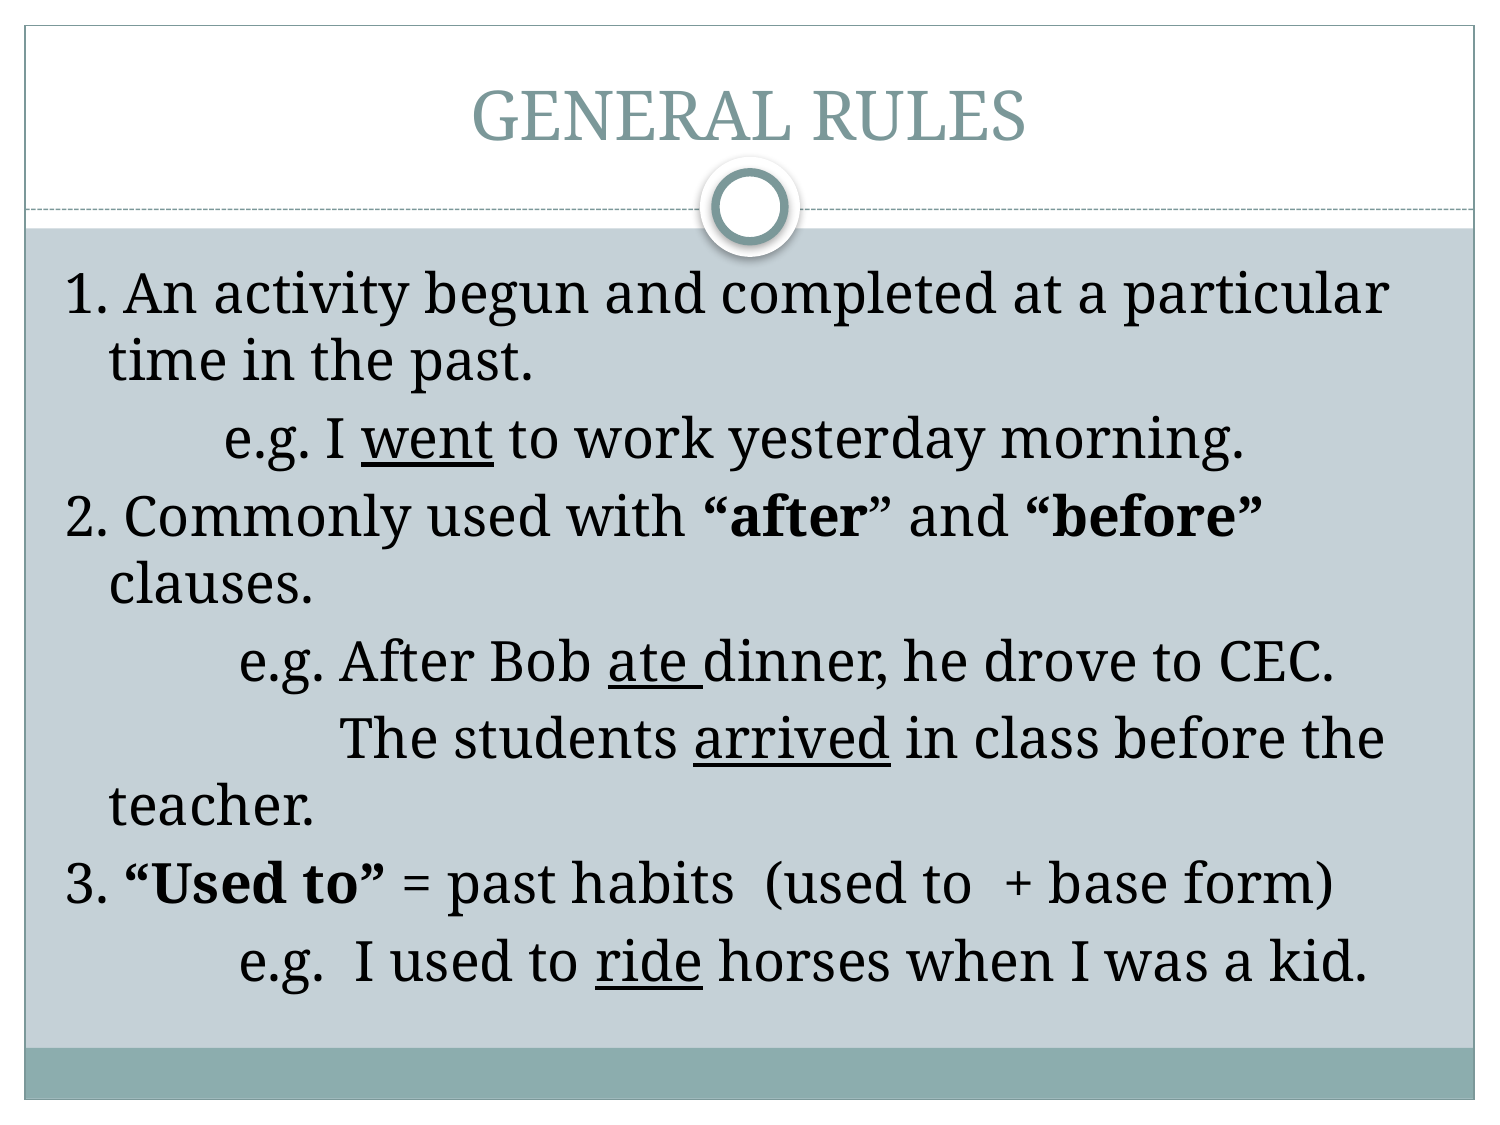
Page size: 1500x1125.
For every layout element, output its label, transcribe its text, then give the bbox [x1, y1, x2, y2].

list 1. An activity begun and completed at a particular time in the past. e.g. I went to work yesterday morning. 2. Commonly used with “after” and “before” clauses. e.g. After Bob ate dinner, he drove to CEC. The students arrived in class before the teacher. 3. “Used to” = past habits (used to + base form) e.g. I used to ride horses when I was a kid. [49, 250, 1445, 1001]
title GENERAL RULES [49, 37, 1450, 162]
